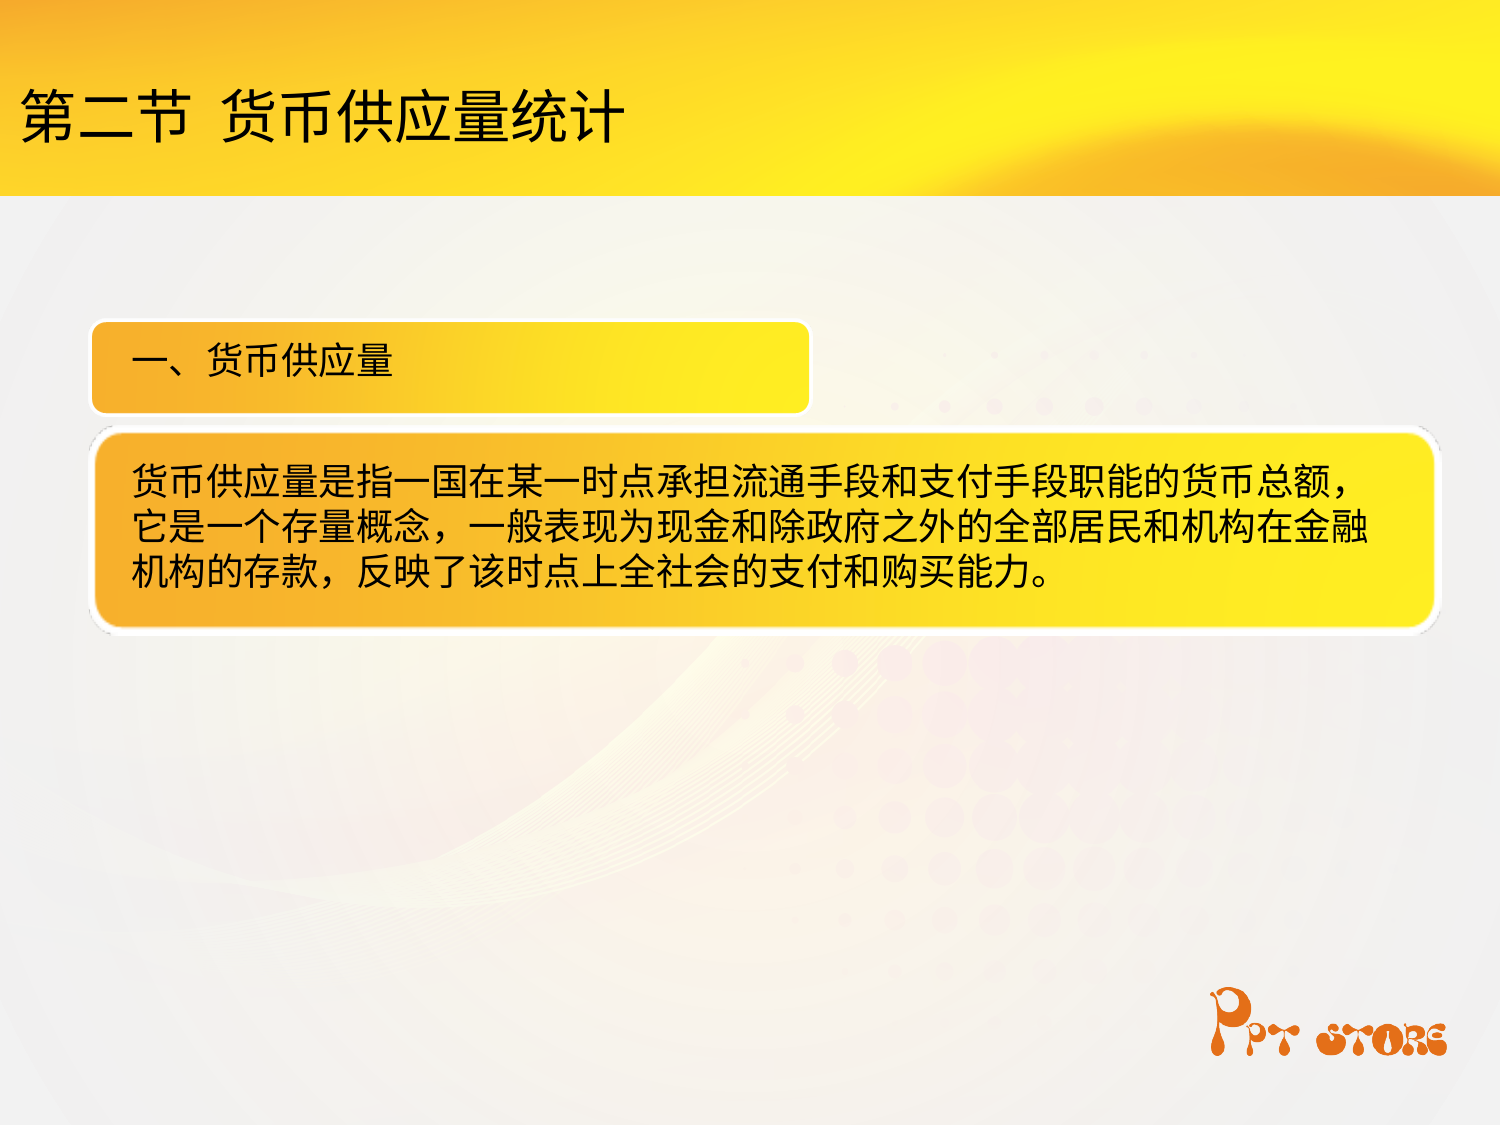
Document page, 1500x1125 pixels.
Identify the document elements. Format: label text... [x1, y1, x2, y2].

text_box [88, 318, 813, 418]
picture [0, 0, 1500, 1125]
title 第二节 货币供应量统计 [0, 56, 999, 173]
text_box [88, 425, 1483, 651]
